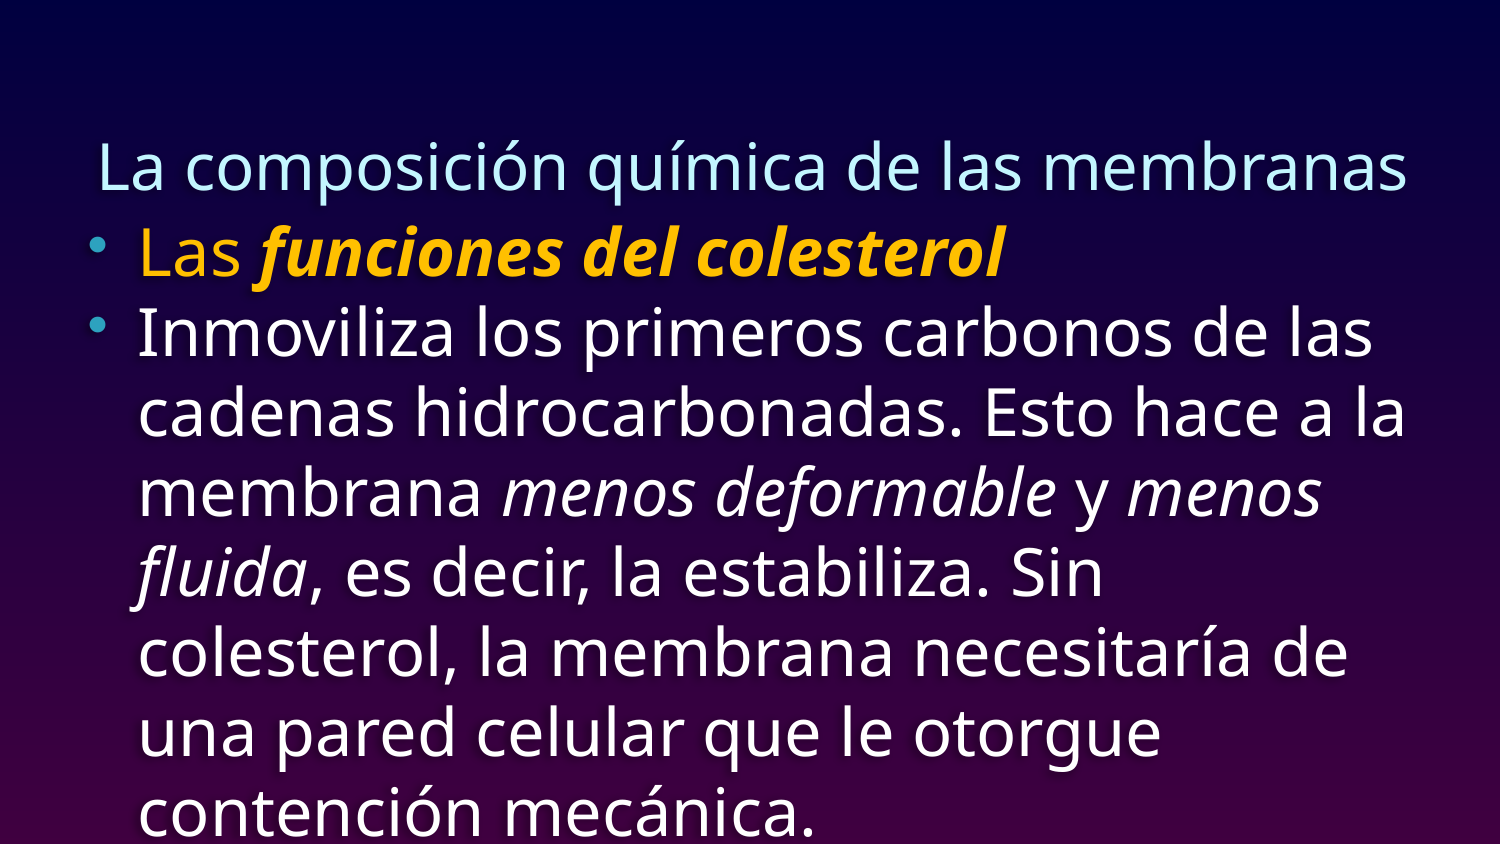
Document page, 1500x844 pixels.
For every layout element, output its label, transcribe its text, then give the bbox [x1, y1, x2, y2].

list Las funciones del colesterol Inmoviliza los primeros carbonos de las cadenas hidrocarbonadas. Esto hace a la membrana menos deformable y menos fluida, es decir, la estabiliza. Sin colesterol, la membrana necesitaría de una pared celular que le otorgue contención mecánica. [75, 216, 1425, 760]
title La composición química de las membranas [75, 70, 1425, 211]
